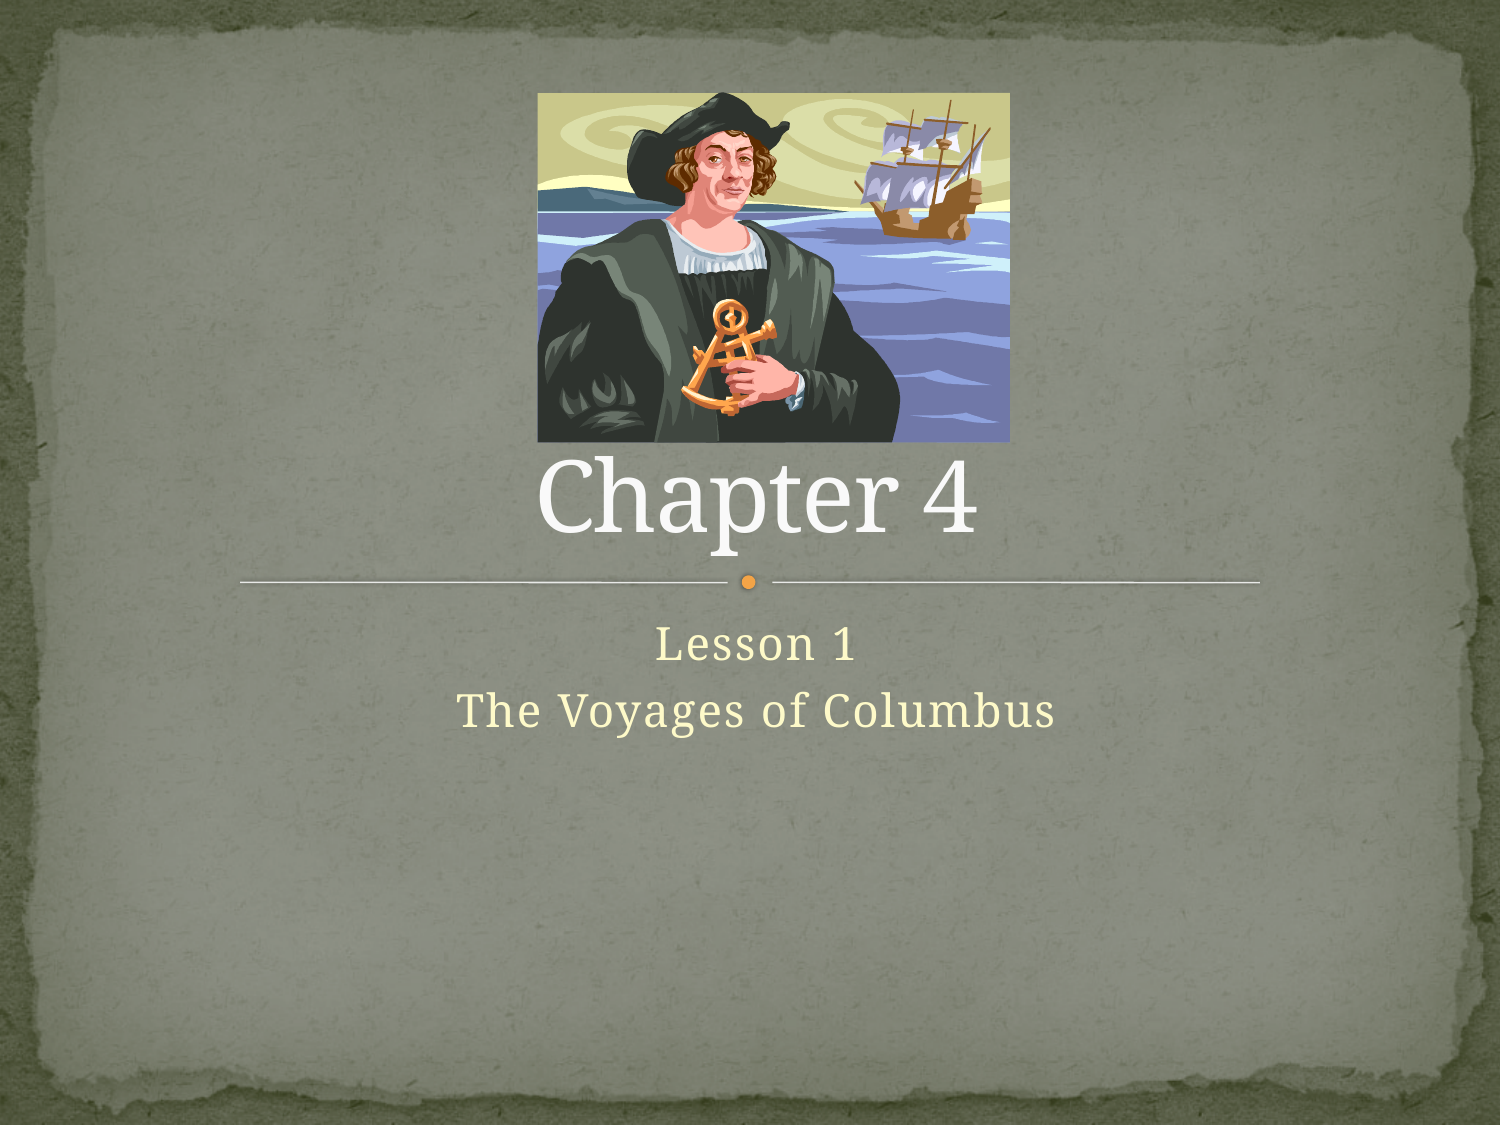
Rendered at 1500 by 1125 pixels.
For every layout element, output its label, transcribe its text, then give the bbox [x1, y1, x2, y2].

picture [538, 89, 1014, 447]
title Chapter 4 [74, 235, 1438, 561]
subtitle Lesson 1 The Voyages of Columbus [75, 606, 1438, 795]
